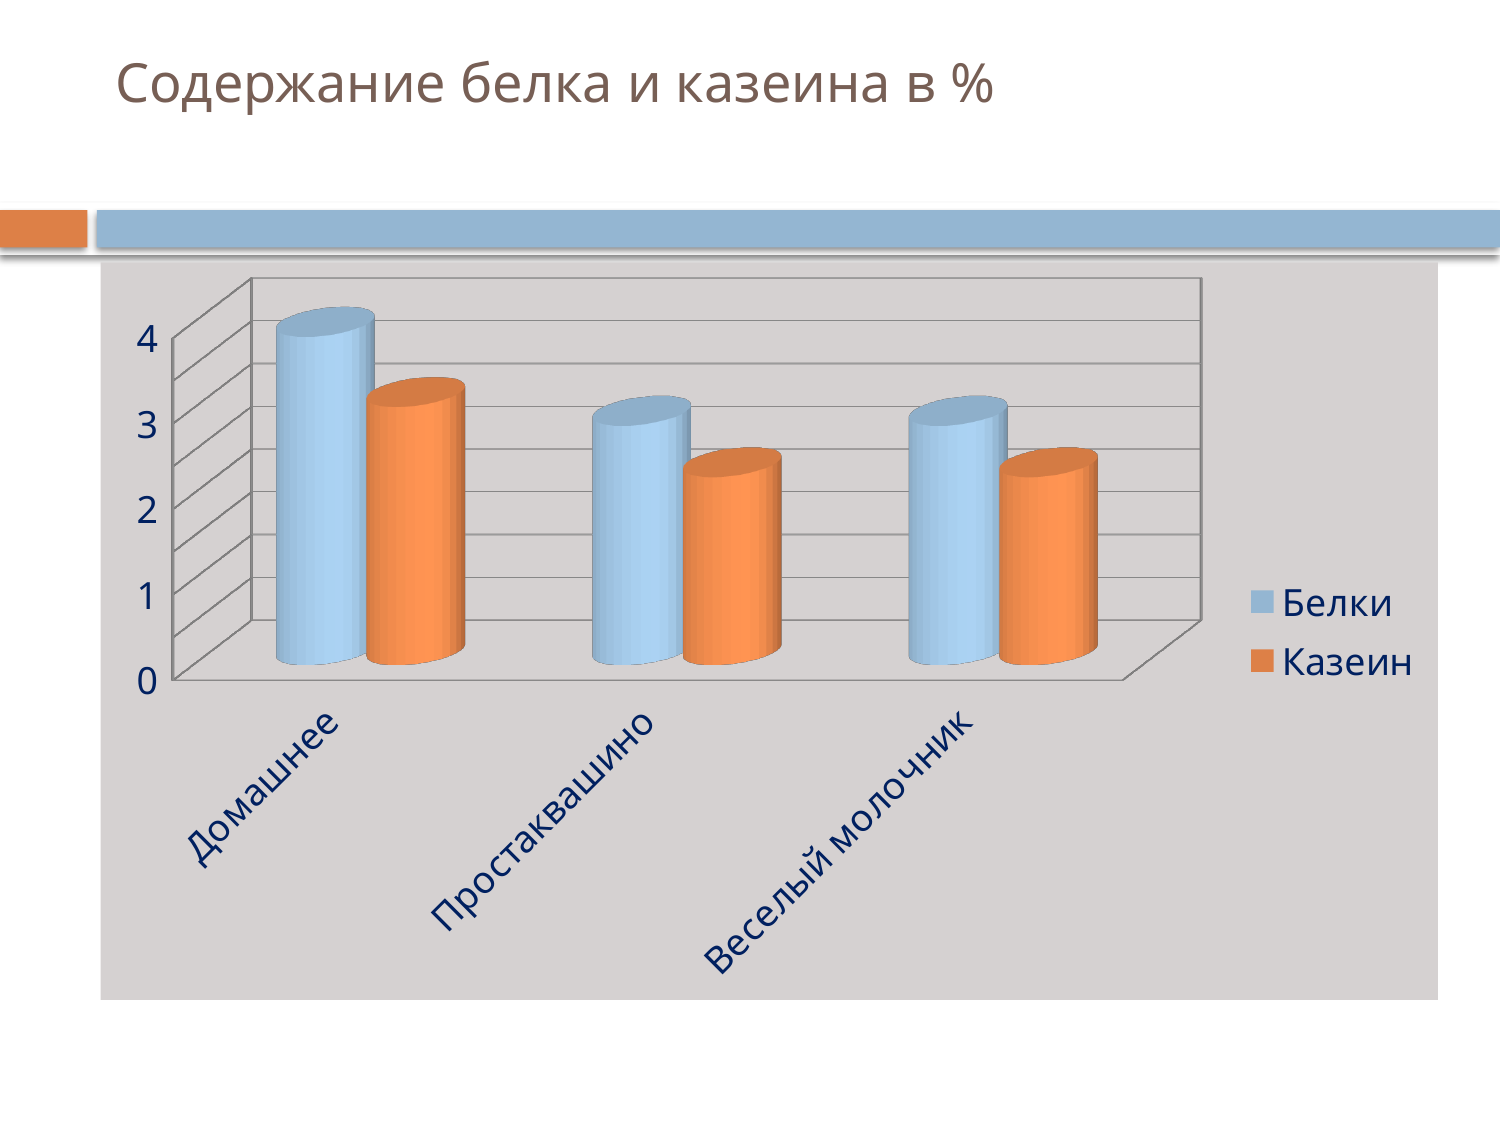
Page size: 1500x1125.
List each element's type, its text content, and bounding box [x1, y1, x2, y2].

title Содержание белка и казеина в % [100, 37, 1438, 200]
chart [100, 262, 1439, 1001]
